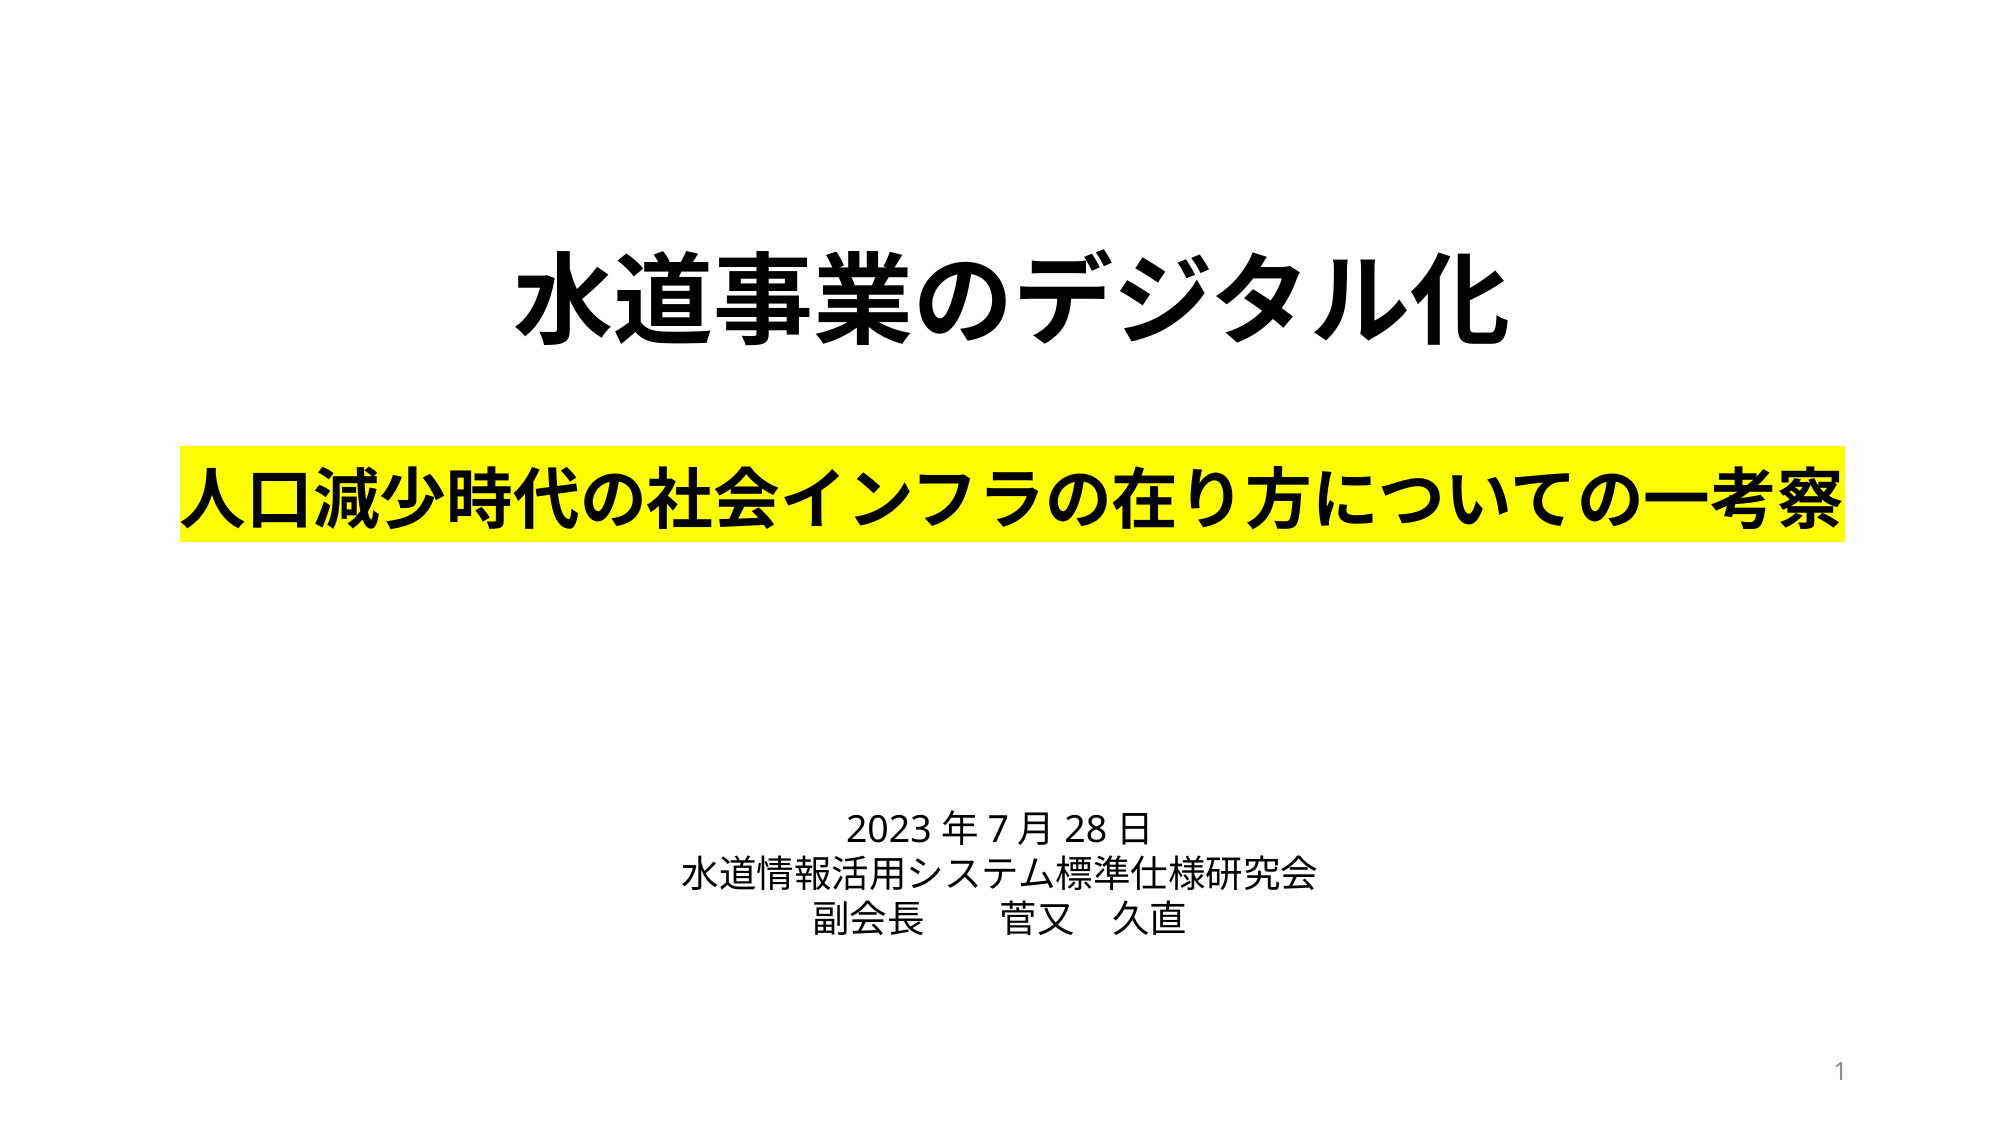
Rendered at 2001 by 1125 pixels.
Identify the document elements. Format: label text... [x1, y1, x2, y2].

title 水道事業のデジタル化 人口減少時代の社会インフラの在り方についての一考察 [161, 153, 1863, 546]
slide_number 1 [1412, 1042, 1863, 1103]
text_box 2023年7月28日 水道情報活用システム標準仕様研究会 副会長 菅又 久直 [468, 797, 1532, 948]
